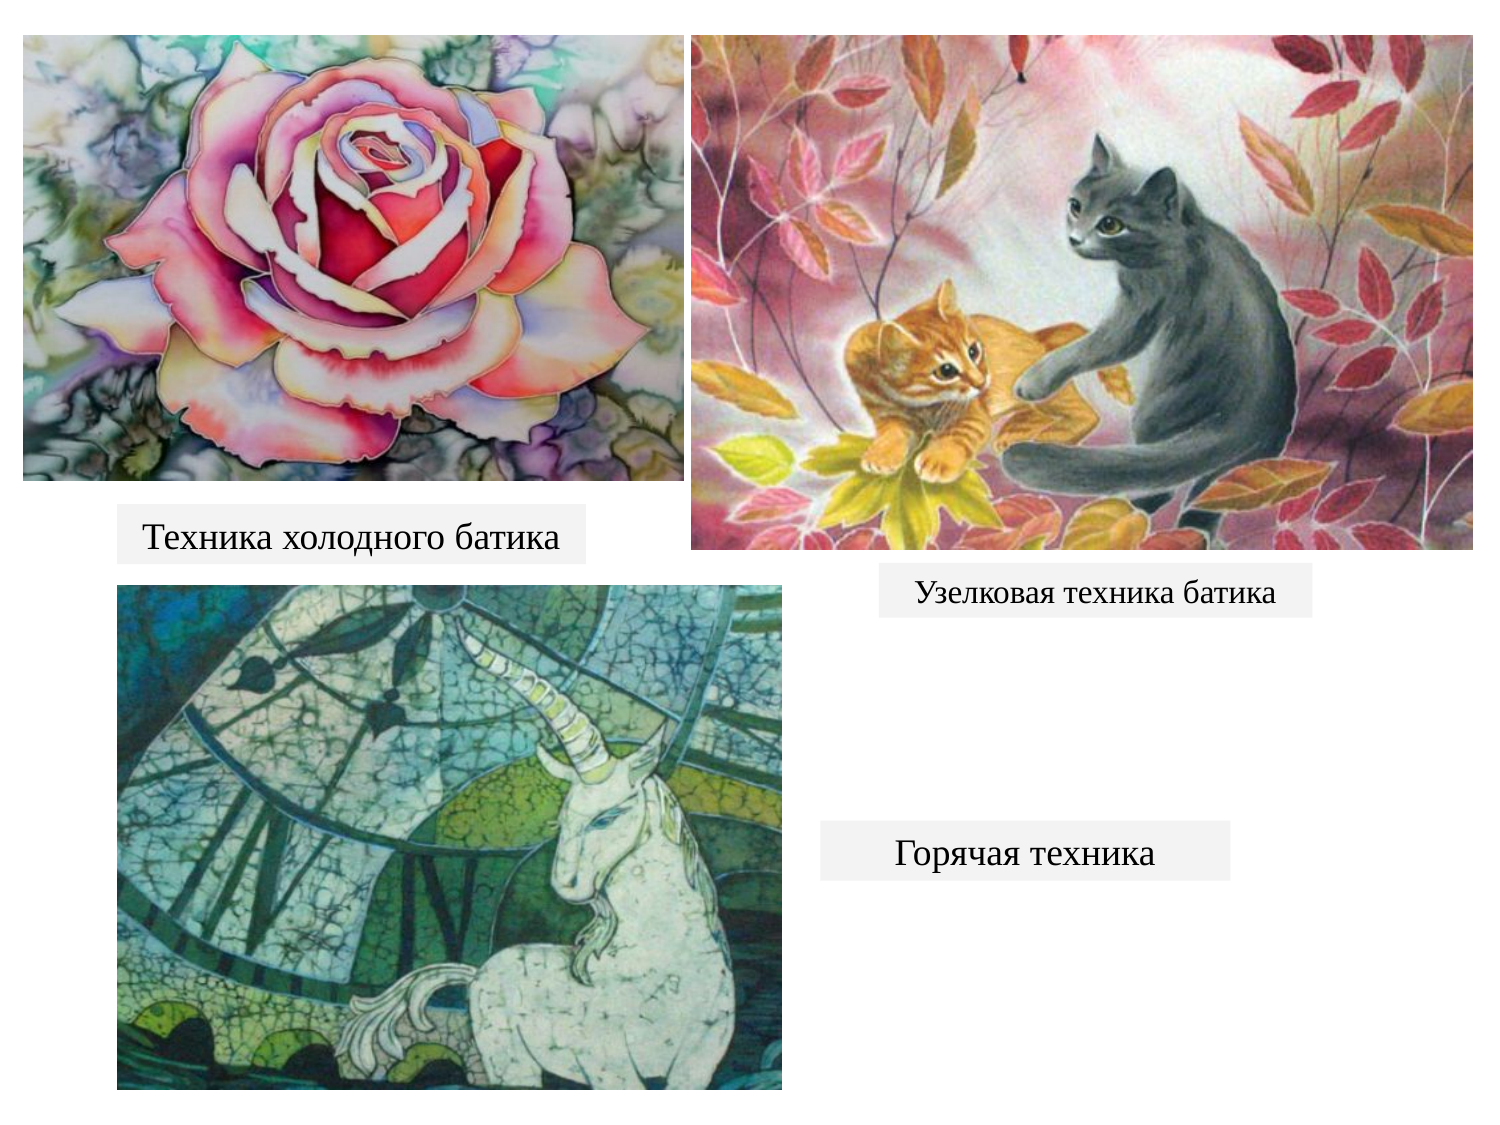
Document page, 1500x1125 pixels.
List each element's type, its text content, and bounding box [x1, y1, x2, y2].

text_box Техника холодного батика [117, 504, 586, 565]
text_box Узелковая техника батика [878, 562, 1313, 618]
picture [691, 34, 1473, 550]
text_box Горячая техника [820, 820, 1231, 881]
picture [116, 585, 782, 1091]
picture [23, 34, 684, 481]
